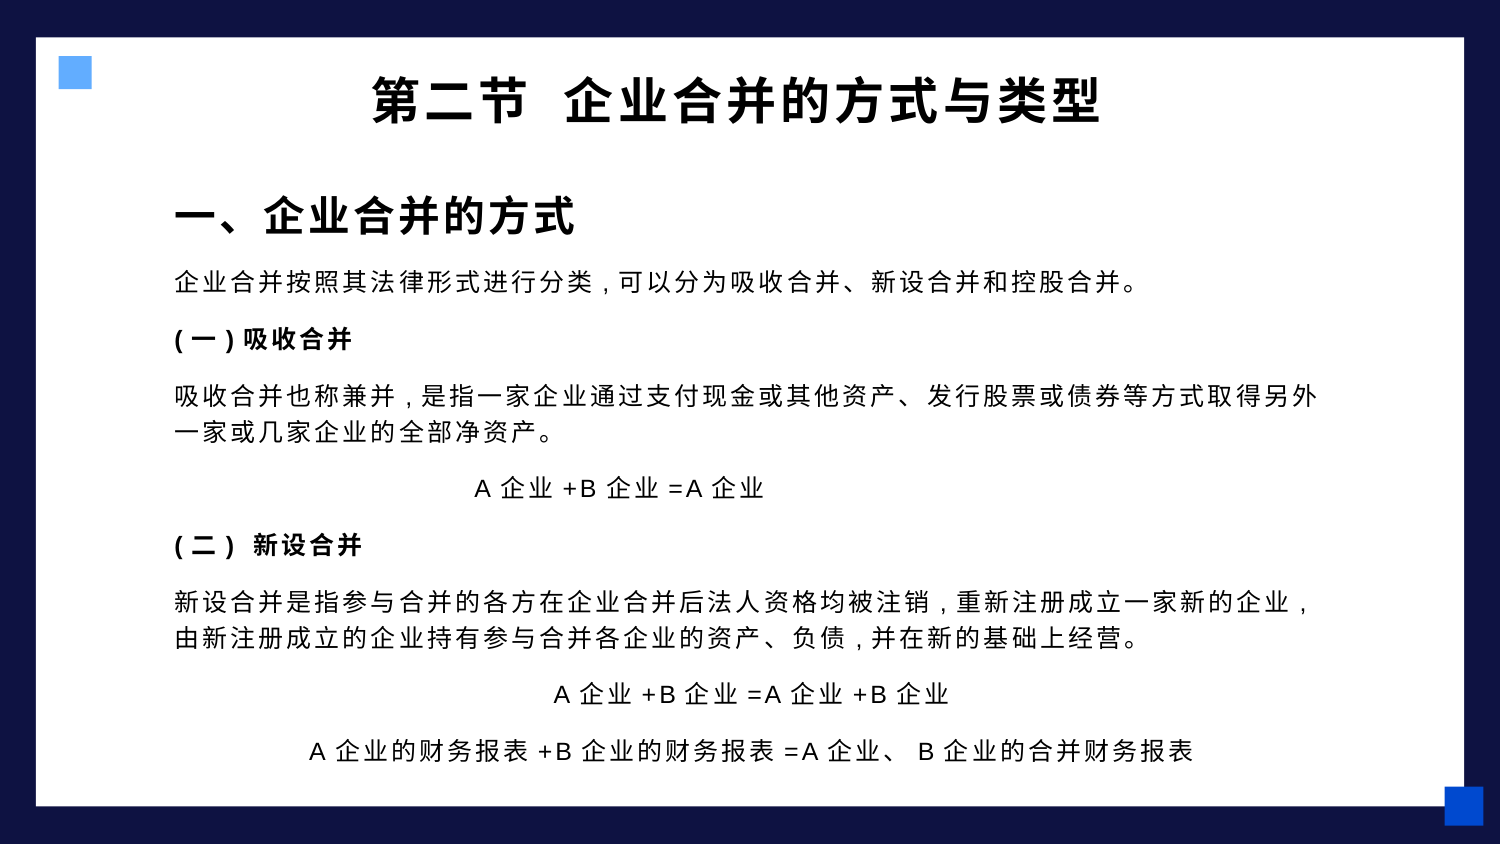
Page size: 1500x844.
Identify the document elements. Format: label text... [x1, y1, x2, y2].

list 一、企业合并的方式 企业合并按照其法律形式进行分类,可以分为吸收合并、新设合并和控股合并。 (一)吸收合并 吸收合并也称兼并,是指一家企业通过支付现金或其他资产、发行股票或债券等方式取得另外一家或几家企业的全部净资产。 A企业+B企业=A企业 (二) 新设合并 新设合并是指参与合并的各方在企业合并后法人资格均被注销,重新注册成立一家新的企业,由新注册成立的企业持有参与合并各企业的资产、负债,并在新的基础上经营。 A企业+B企业=A企业+B企业 A企业的财务报表+B企业的财务报表=A企业、B企业的合并财务报表 [157, 179, 1343, 604]
title 第二节 企业合并的方式与类型 [141, 48, 1327, 138]
